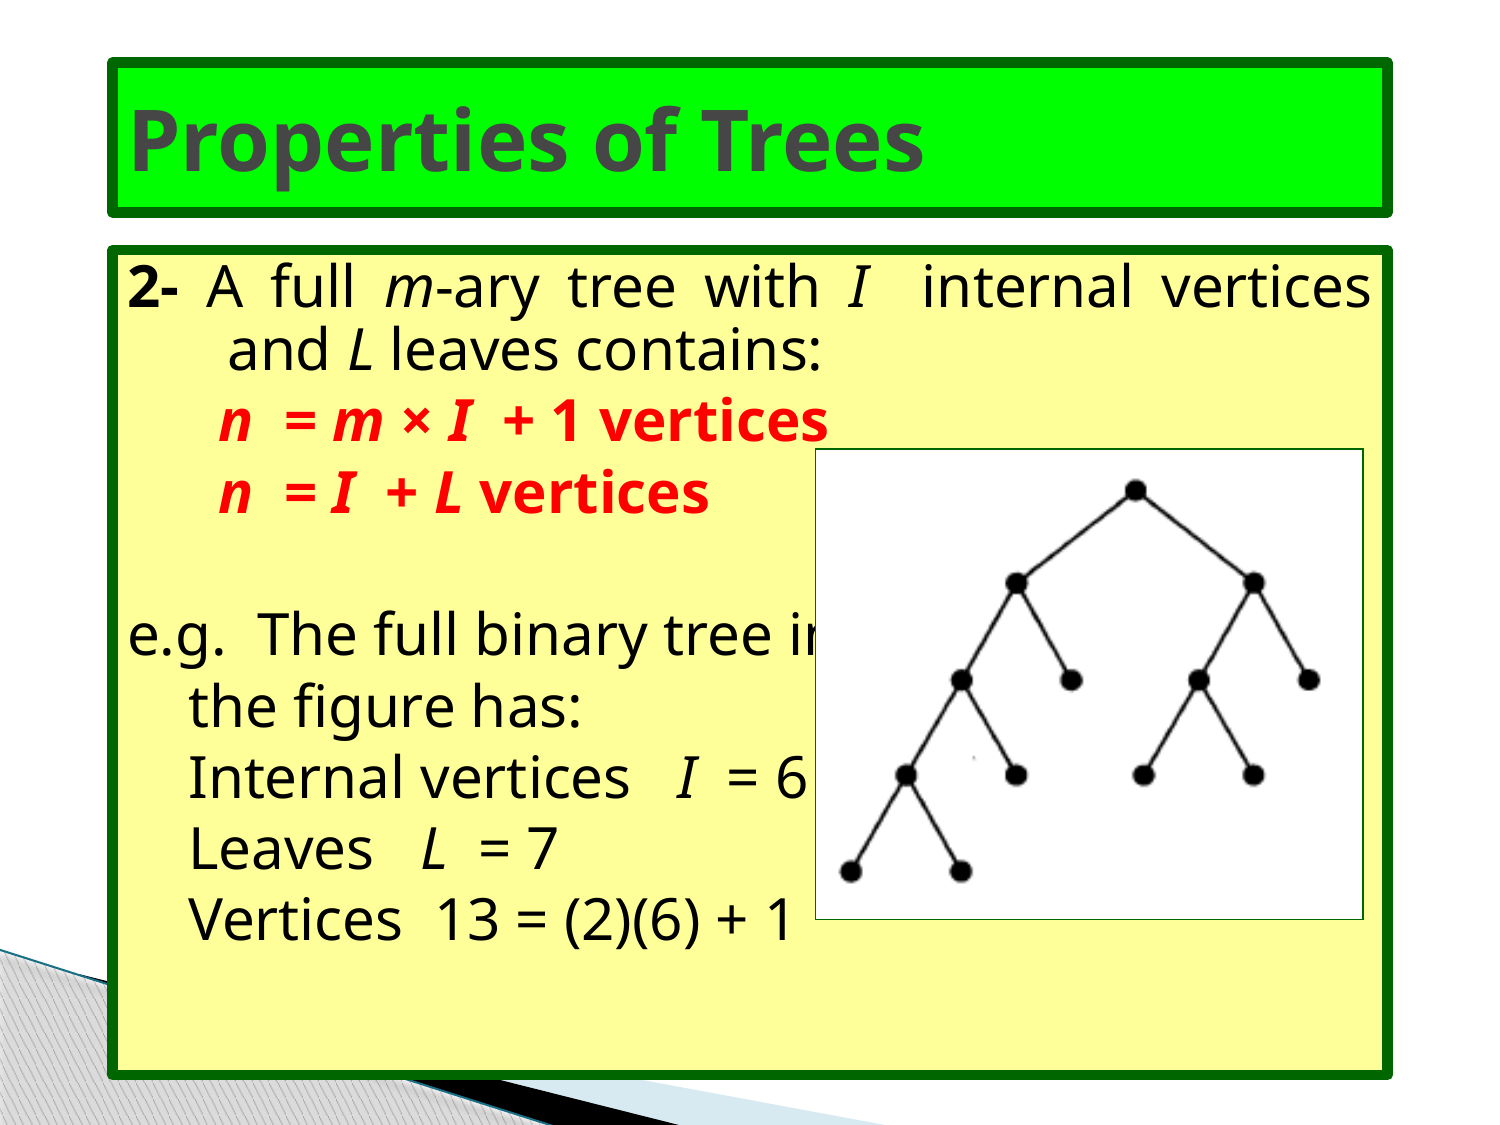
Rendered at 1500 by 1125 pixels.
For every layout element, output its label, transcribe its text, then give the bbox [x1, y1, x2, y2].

picture [816, 449, 1363, 919]
list 2- A full m-ary tree with I internal vertices and L leaves contains: n = m × I + 1 vertices n = I + L vertices e.g. The full binary tree in the figure has: Internal vertices I = 6 Leaves L = 7 Vertices 13 = (2)(6) + 1 [112, 249, 1388, 1075]
title Properties of Trees [112, 62, 1388, 213]
